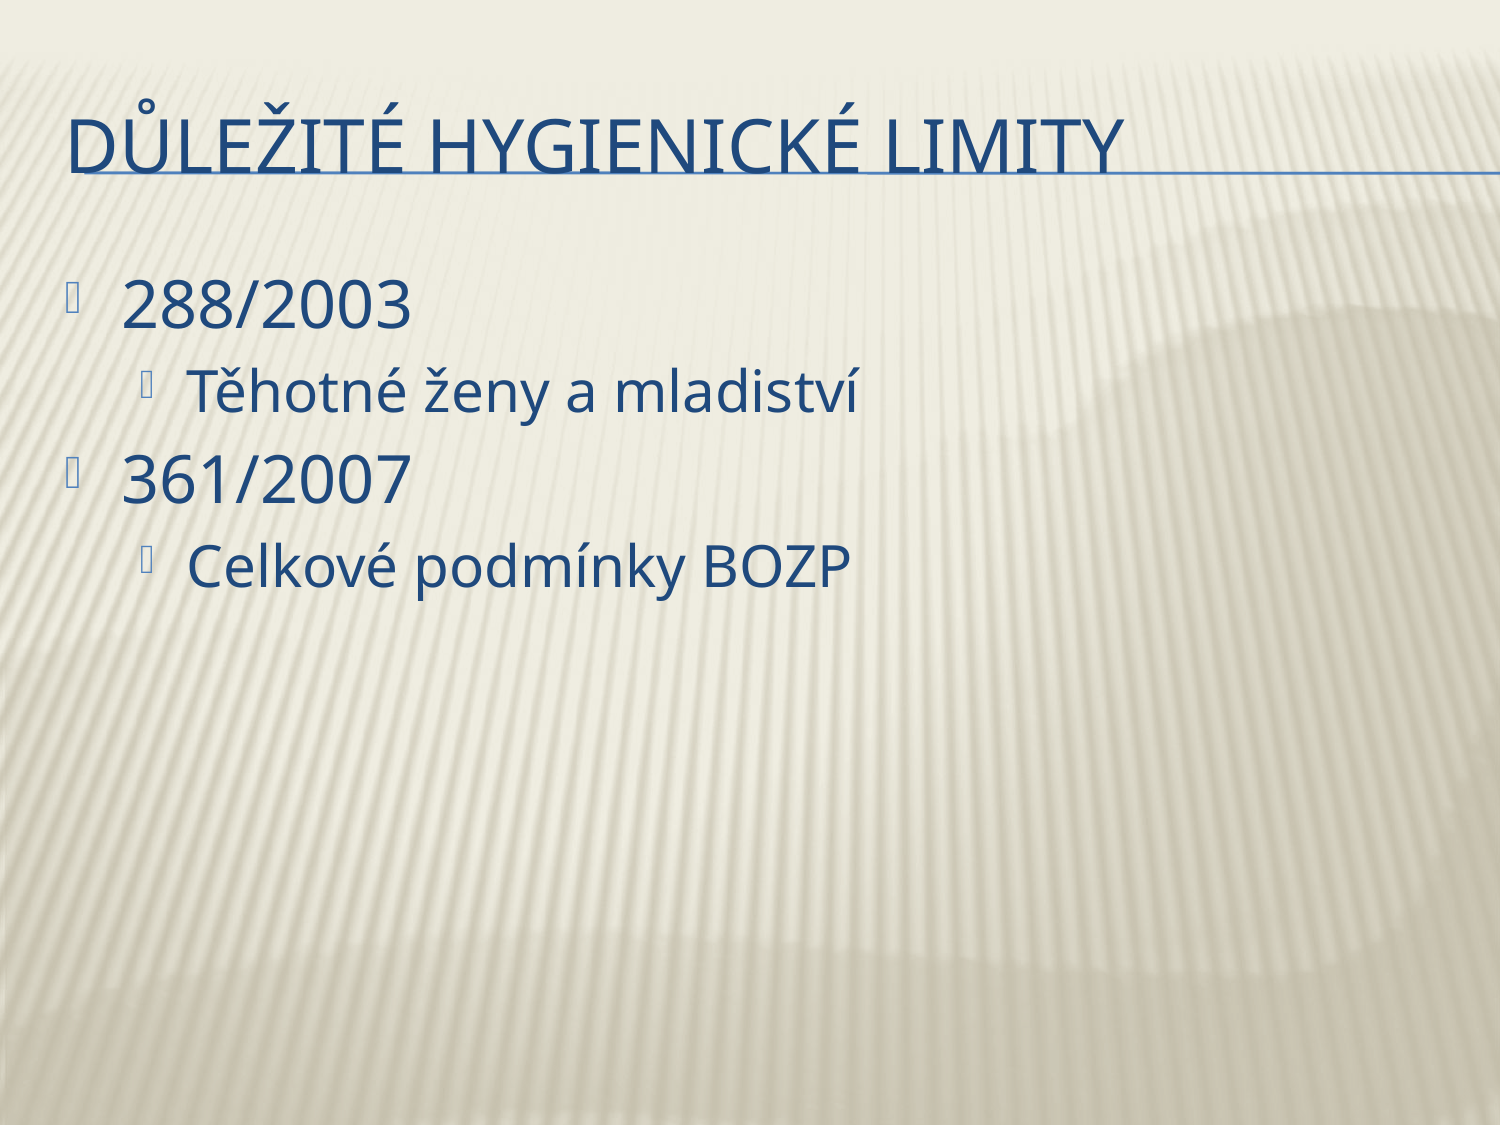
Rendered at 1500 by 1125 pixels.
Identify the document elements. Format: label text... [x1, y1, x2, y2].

list 288/2003 Těhotné ženy a mladiství 361/2007 Celkové podmínky BOZP [50, 254, 1475, 998]
title Důležité hygienické limity [50, 75, 1475, 213]
